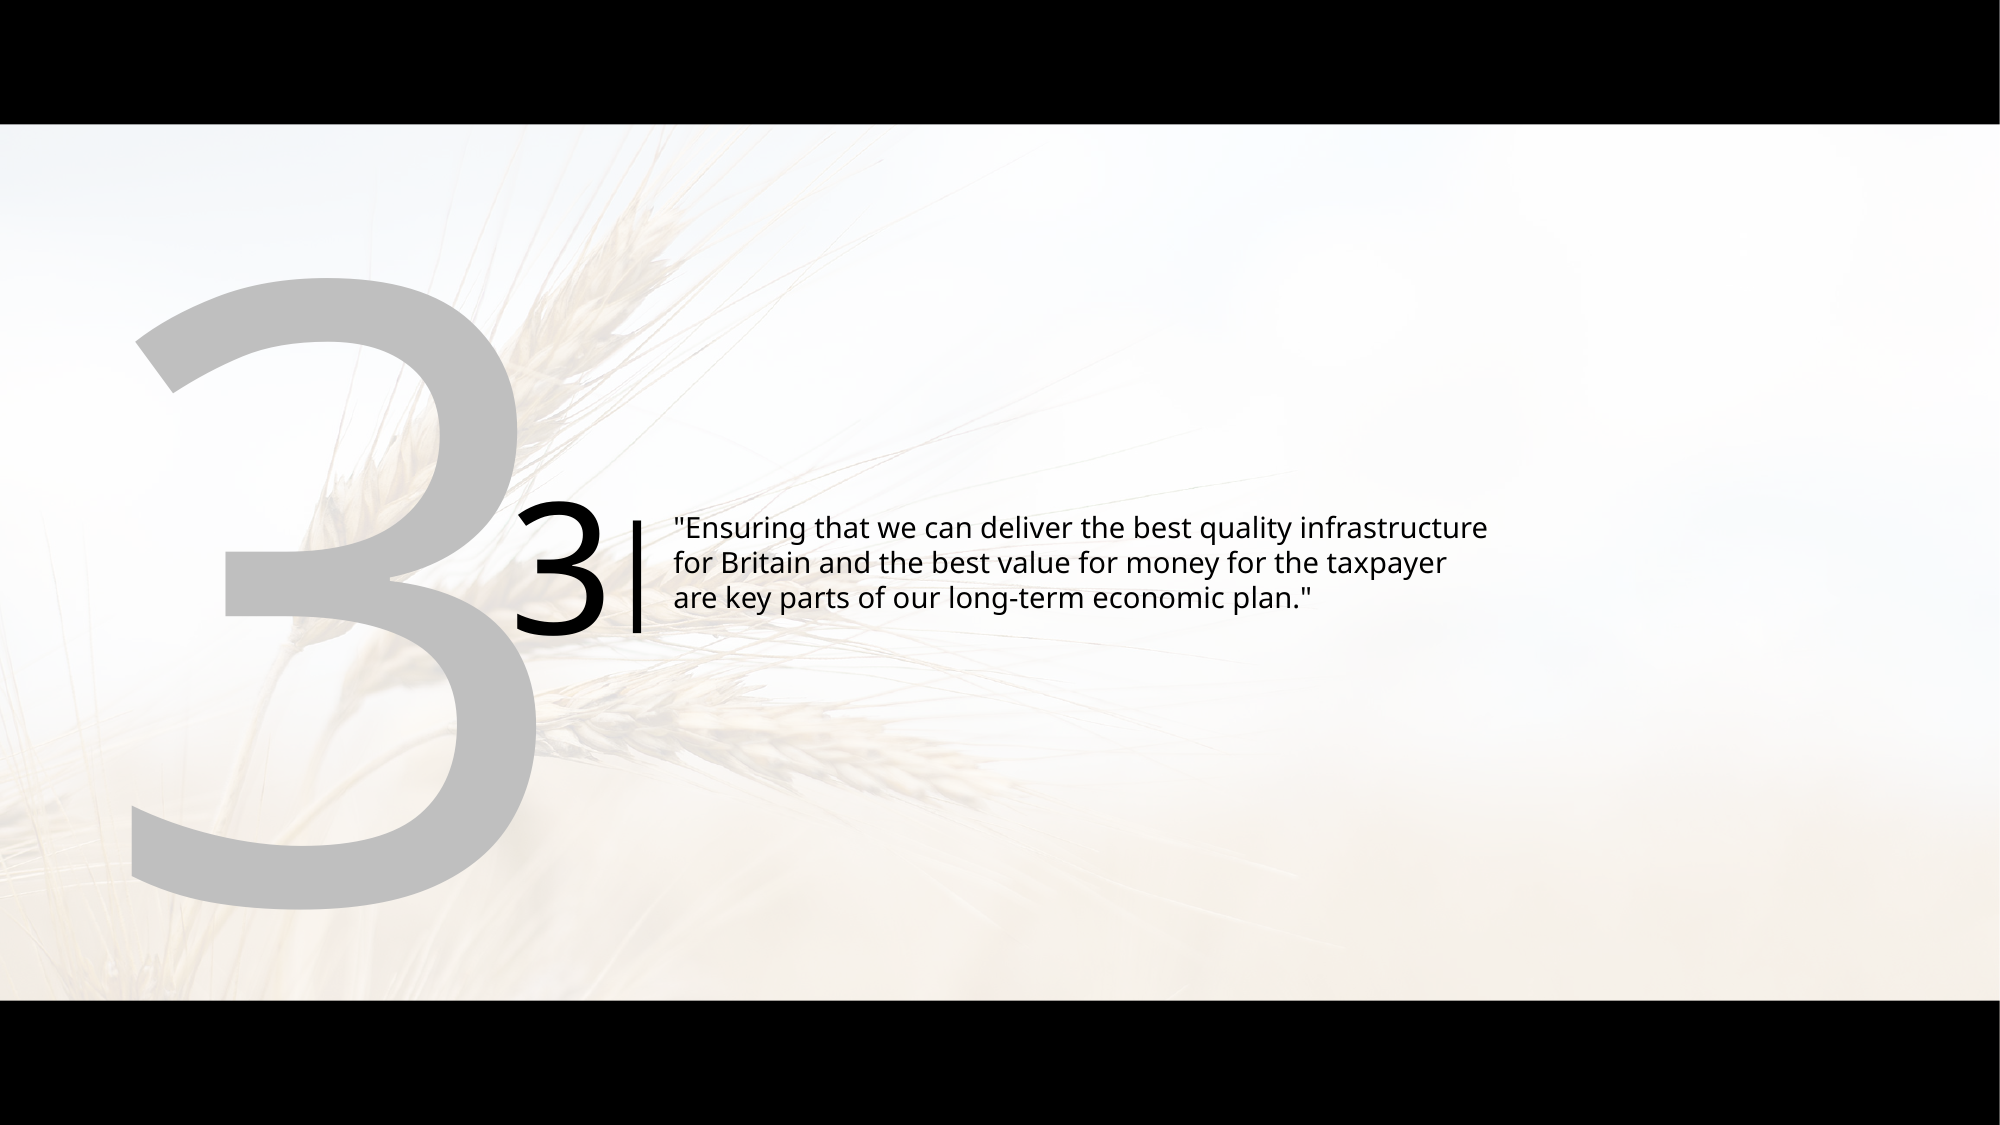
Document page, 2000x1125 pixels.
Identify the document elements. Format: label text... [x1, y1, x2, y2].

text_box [494, 443, 1505, 682]
text_box 3 [78, 33, 364, 1081]
